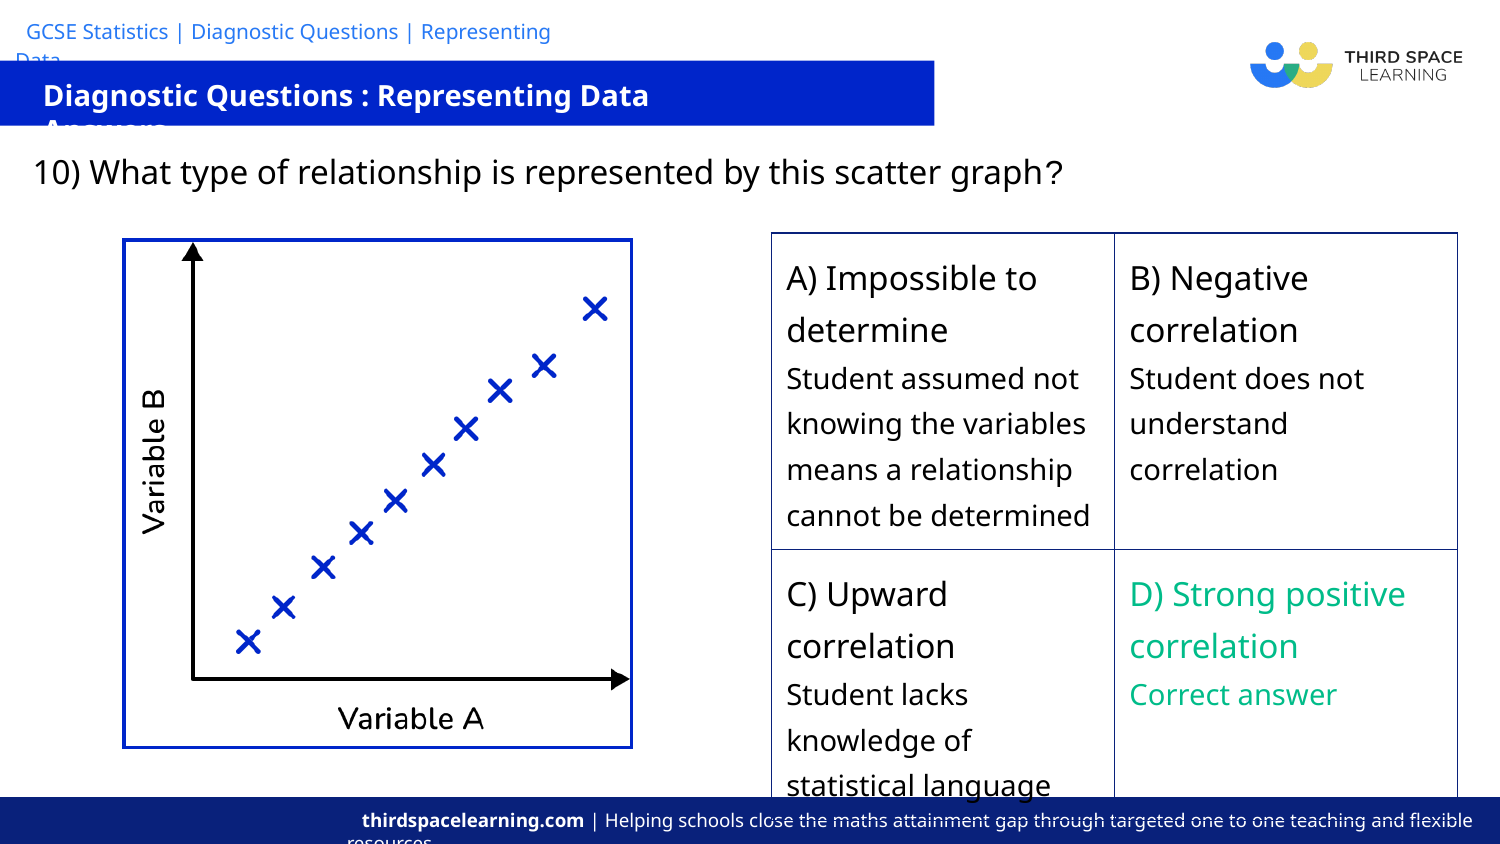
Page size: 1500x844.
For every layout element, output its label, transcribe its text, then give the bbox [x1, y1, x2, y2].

table_cell D) Strong positive correlation Correct answer [1115, 550, 1457, 820]
picture [1250, 33, 1465, 99]
table_header 10) What type of relationship is represented by this scatter graph? [19, 142, 1474, 201]
text_box Diagnostic Questions : Representing Data Answers [27, 61, 778, 162]
table_header B) Negative correlation Student does not understand correlation [1115, 234, 1457, 549]
table_header A) Impossible to determine Student assumed not knowing the variables means a relationship cannot be determined [772, 234, 1114, 549]
table_cell C) Upward correlation Student lacks knowledge of statistical language [772, 550, 1114, 820]
picture [122, 238, 633, 749]
